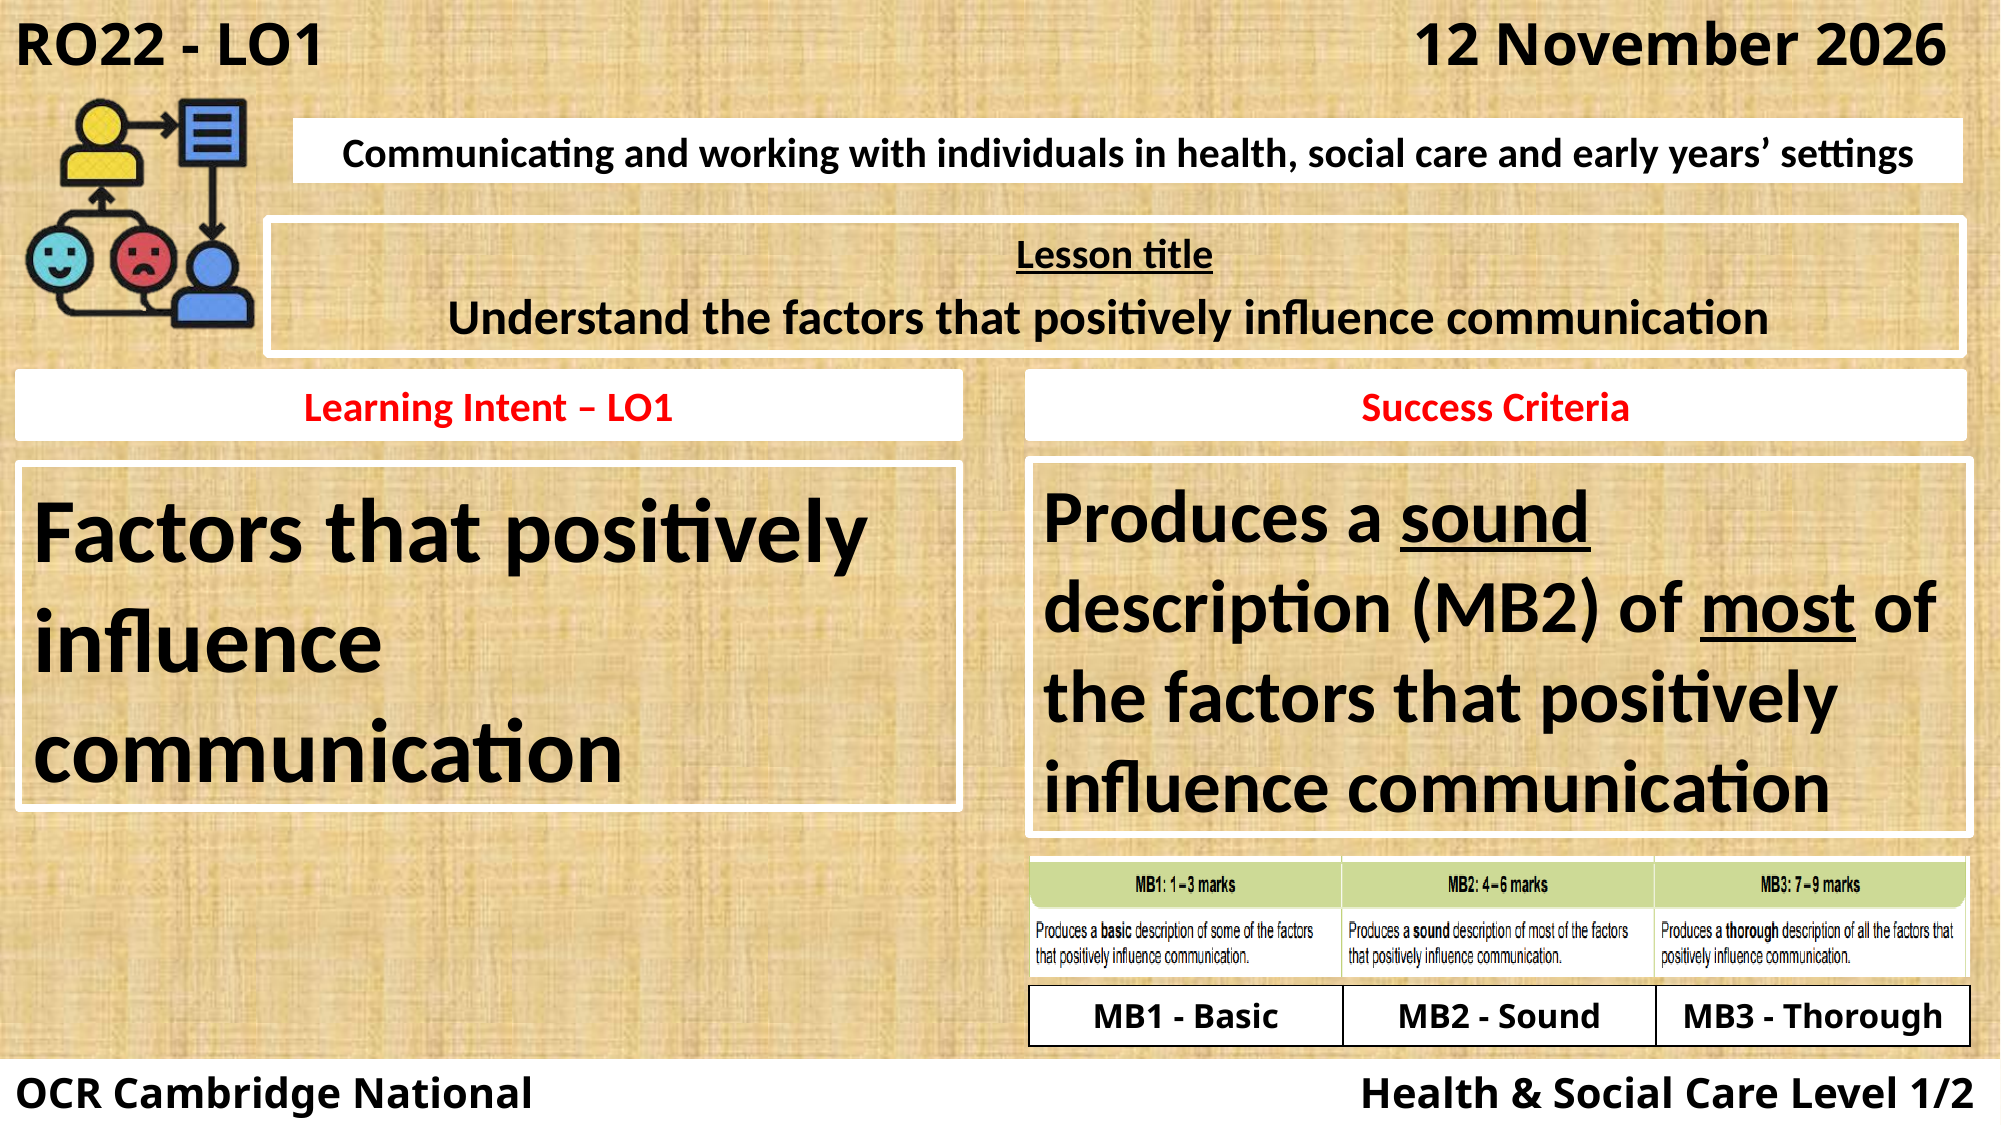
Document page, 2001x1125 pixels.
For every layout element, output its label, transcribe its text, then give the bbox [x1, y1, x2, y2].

table_header MB2 - Sound [1344, 986, 1655, 1045]
table_header MB1 - Basic [1030, 986, 1342, 1045]
text_box Communicating and working with individuals in health, social care and early years’ settings [293, 118, 1963, 183]
text_box Health & Social Care Level 1/2 [1028, 1059, 2000, 1125]
text_box OCR Cambridge National [0, 1059, 1028, 1125]
table_header MB3 - Thorough [1657, 986, 1969, 1045]
text_box Factors that positively influence communication [18, 463, 960, 808]
text_box Learning Intent – LO1 [18, 372, 960, 438]
text_box Produces a sound description (MB2) of most of the factors that positively influence communication [1028, 459, 1971, 835]
text_box Lesson title Understand the factors that positively influence communication [266, 218, 1964, 354]
picture [0, 0, 2001, 1125]
text_box 28 September 2020 [1205, 0, 1964, 94]
text_box RO22 - LO1 [0, 0, 398, 85]
text_box Success Criteria [1028, 372, 1964, 438]
